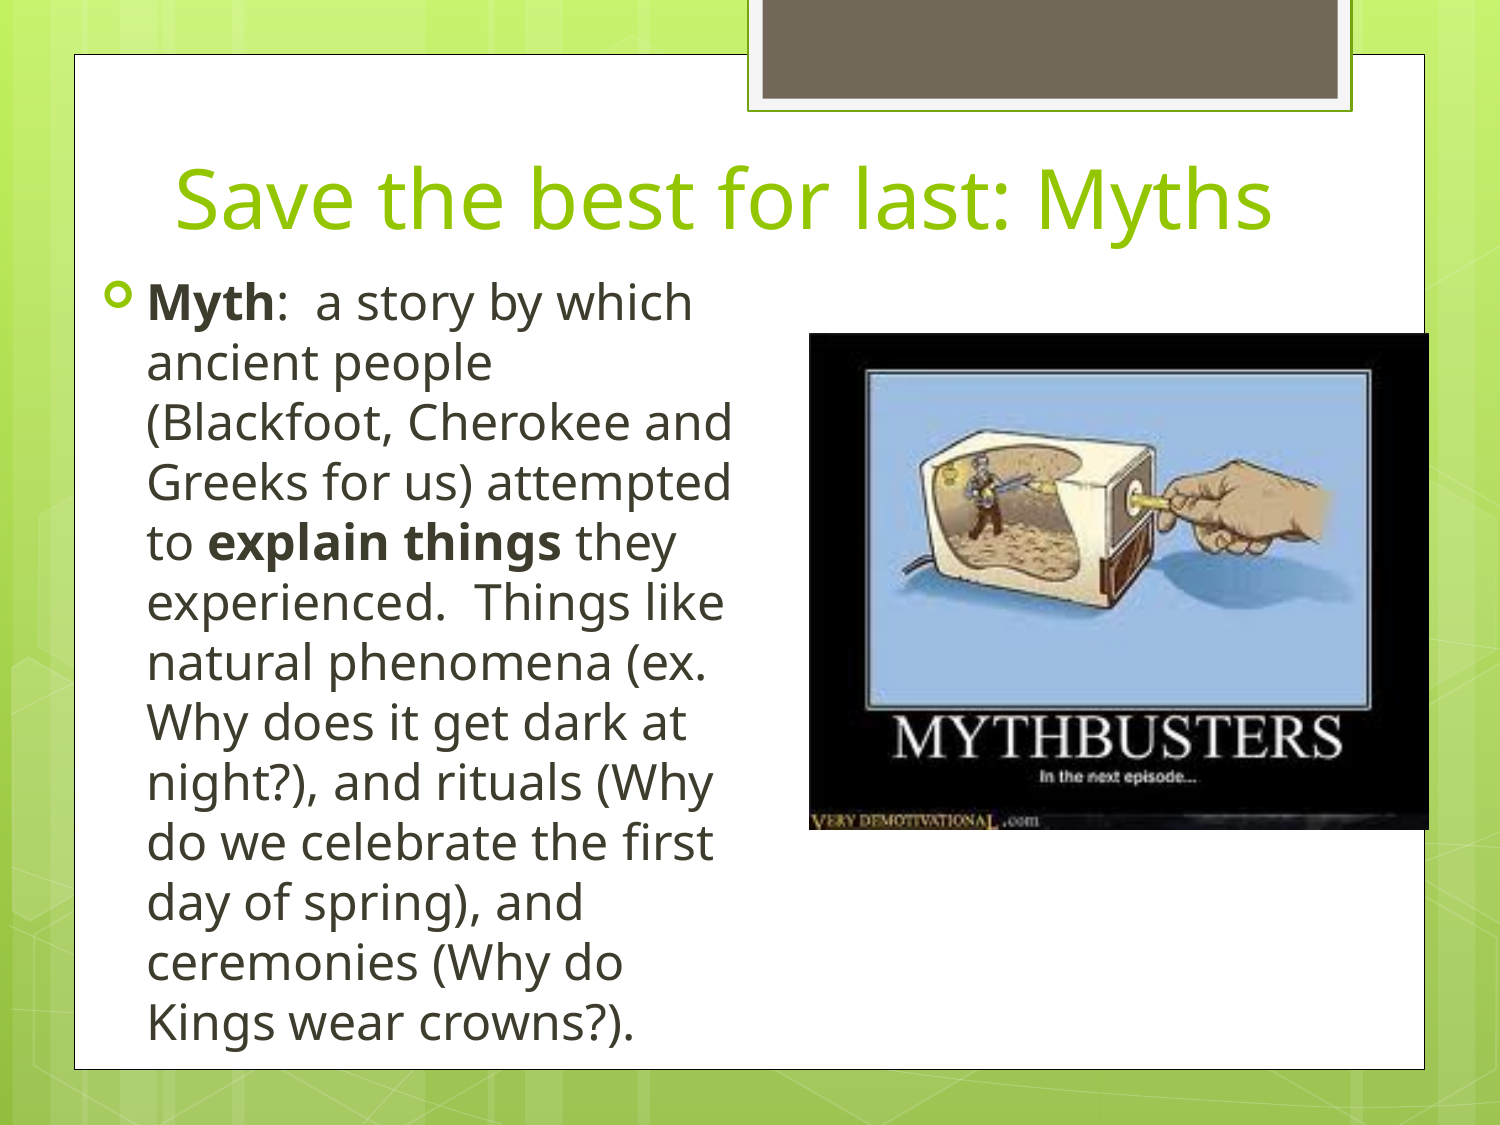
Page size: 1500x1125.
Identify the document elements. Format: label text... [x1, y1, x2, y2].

list Myth: a story by which ancient people (Blackfoot, Cherokee and Greeks for us) attempted to explain things they experienced. Things like natural phenomena (ex. Why does it get dark at night?), and rituals (Why do we celebrate the first day of spring), and ceremonies (Why do Kings wear crowns?). [75, 262, 762, 1078]
picture [808, 333, 1429, 831]
title Save the best for last: Myths [159, 66, 1312, 254]
